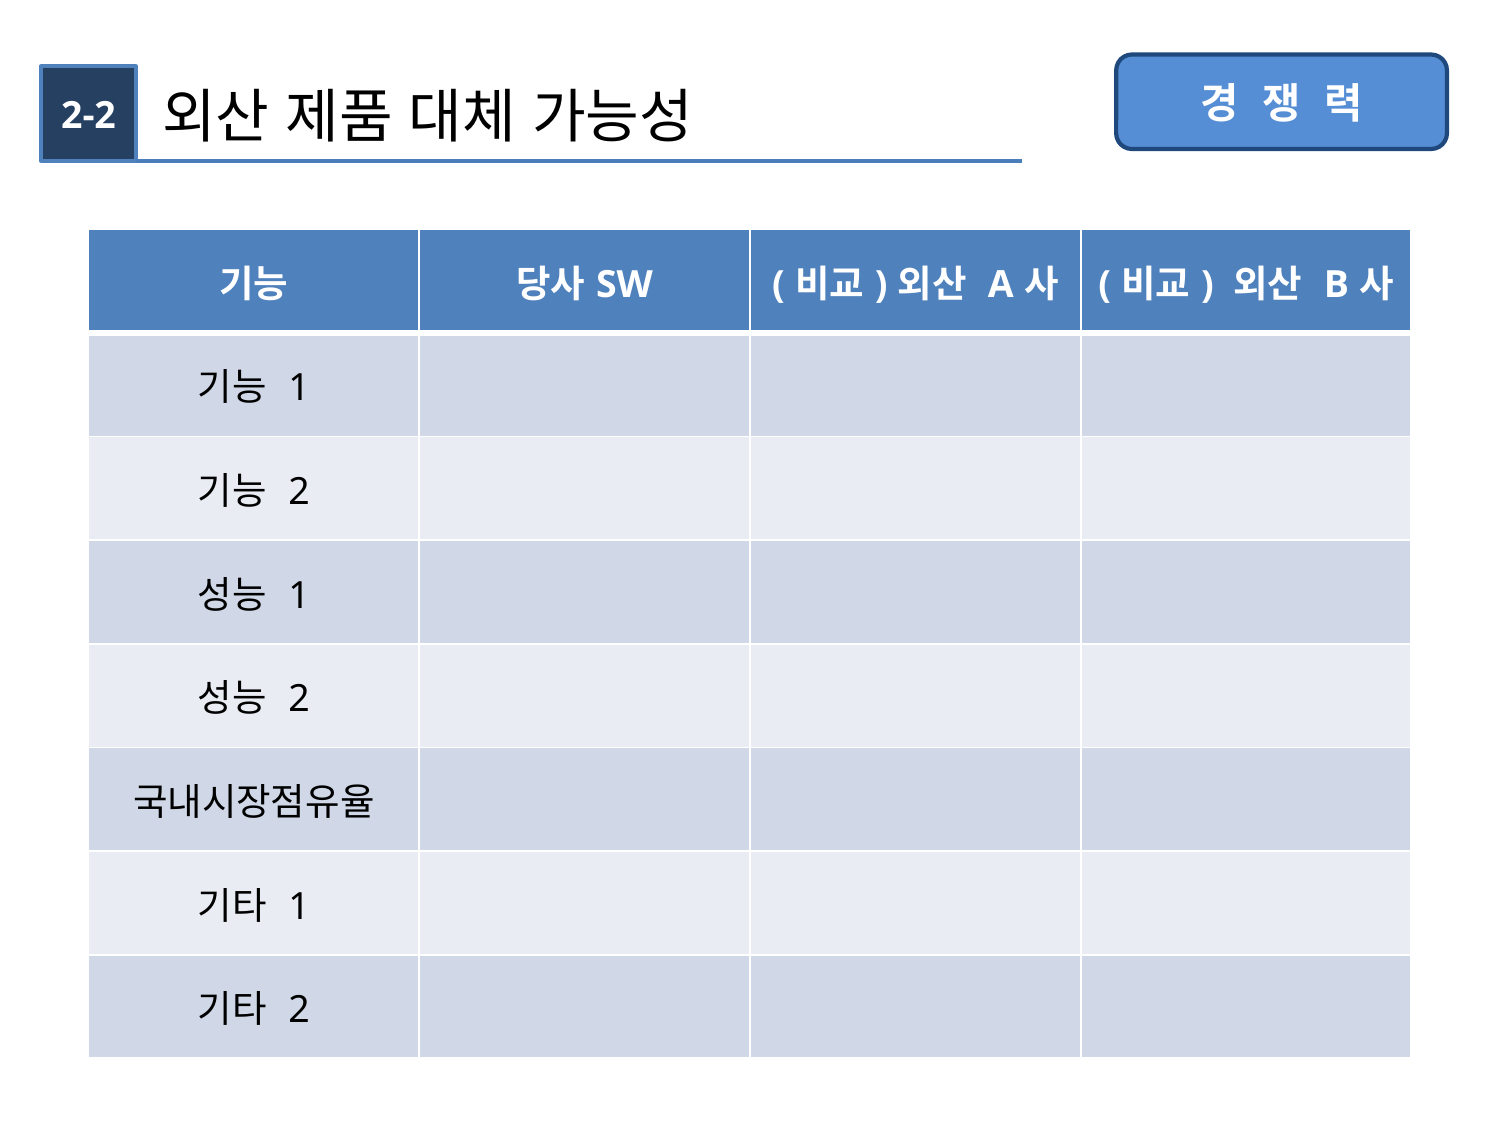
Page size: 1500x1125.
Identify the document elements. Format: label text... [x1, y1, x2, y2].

table_cell [751, 748, 1080, 850]
table_cell [751, 645, 1080, 747]
table_cell [420, 748, 749, 850]
table_header 당사SW [420, 230, 749, 330]
table_cell 국내시장점유율 [89, 748, 418, 850]
table_cell [420, 437, 749, 539]
table_cell 성능 2 [89, 645, 418, 747]
table_cell [751, 956, 1080, 1057]
table_header (비교)외산 A사 [751, 230, 1080, 330]
table_cell [751, 437, 1080, 539]
table_cell [1082, 437, 1410, 539]
table_cell [1082, 541, 1410, 643]
table_header 기능 [89, 230, 418, 330]
table_cell [420, 541, 749, 643]
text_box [40, 66, 1022, 162]
table_cell [751, 541, 1080, 643]
table_cell [1082, 748, 1410, 850]
table_cell [420, 956, 749, 1057]
table_cell [1082, 852, 1410, 954]
text_box 경 쟁 력 [1114, 52, 1450, 152]
table_cell 기능 2 [89, 437, 418, 539]
table_cell [1082, 956, 1410, 1057]
table_cell [420, 336, 749, 436]
table_header (비교) 외산 B사 [1082, 230, 1410, 330]
table_cell [1082, 336, 1410, 436]
table_cell 성능 1 [89, 541, 418, 643]
table_cell 기타 2 [89, 956, 418, 1057]
table_cell [751, 336, 1080, 436]
table_cell 기타 1 [89, 852, 418, 954]
table_cell [420, 645, 749, 747]
table_cell [1082, 645, 1410, 747]
table_cell [420, 852, 749, 954]
table_cell [751, 852, 1080, 954]
table_cell 기능 1 [89, 336, 418, 436]
